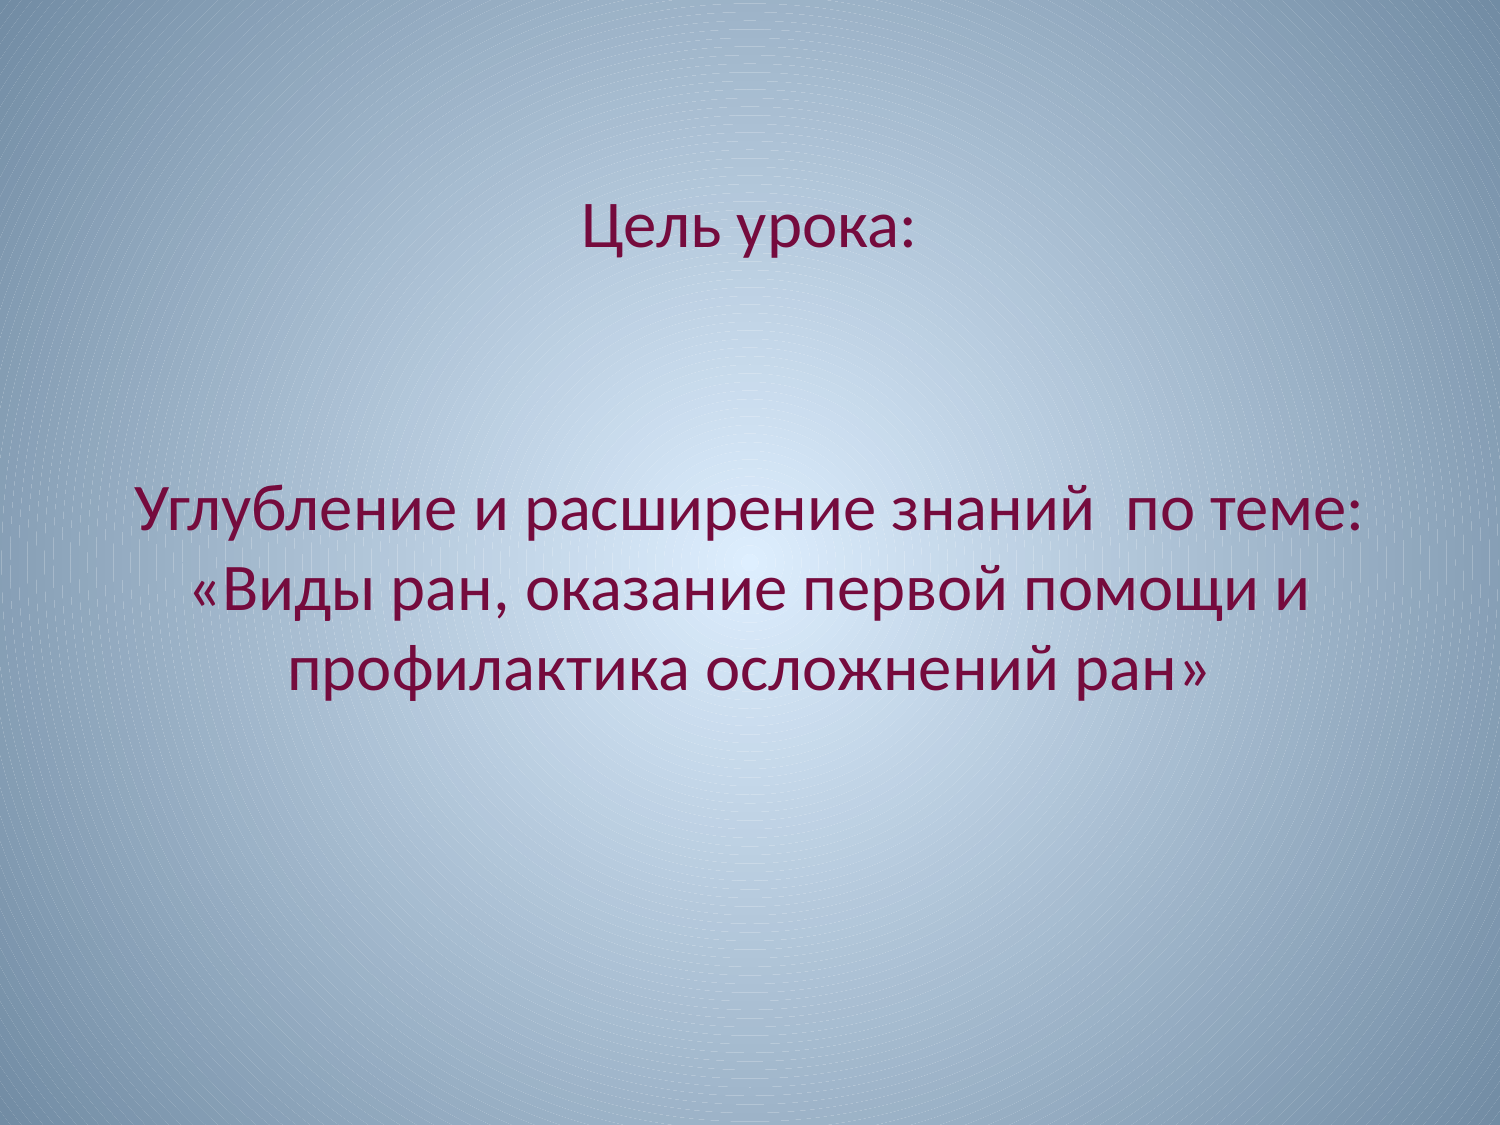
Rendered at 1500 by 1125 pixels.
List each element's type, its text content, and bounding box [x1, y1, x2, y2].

list Углубление и расширение знаний по теме: «Виды ран, оказание первой помощи и профилактика осложнений ран» [75, 456, 1425, 1005]
title Цель урока: [75, 172, 1425, 350]
